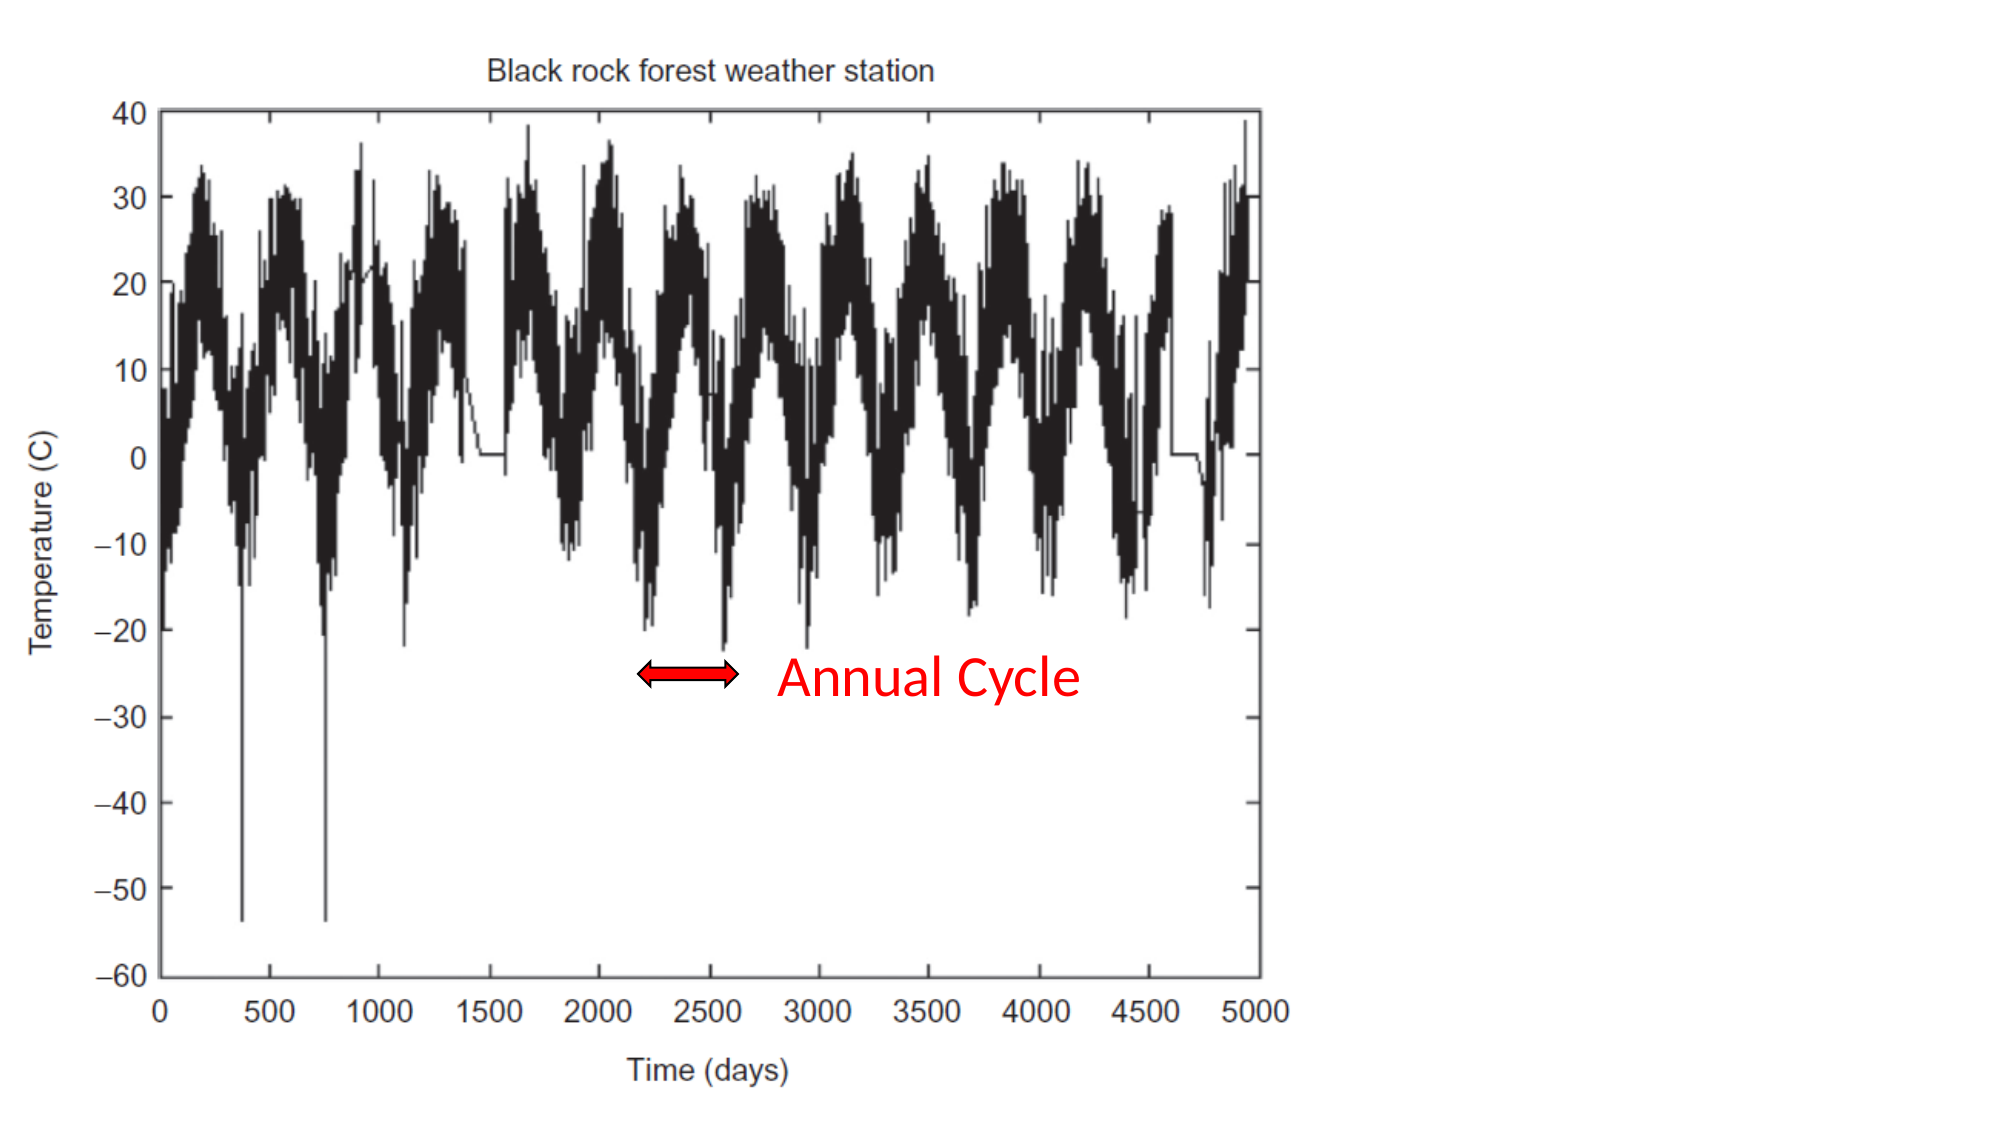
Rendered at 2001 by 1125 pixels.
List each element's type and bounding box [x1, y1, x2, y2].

picture [0, 47, 1313, 1101]
